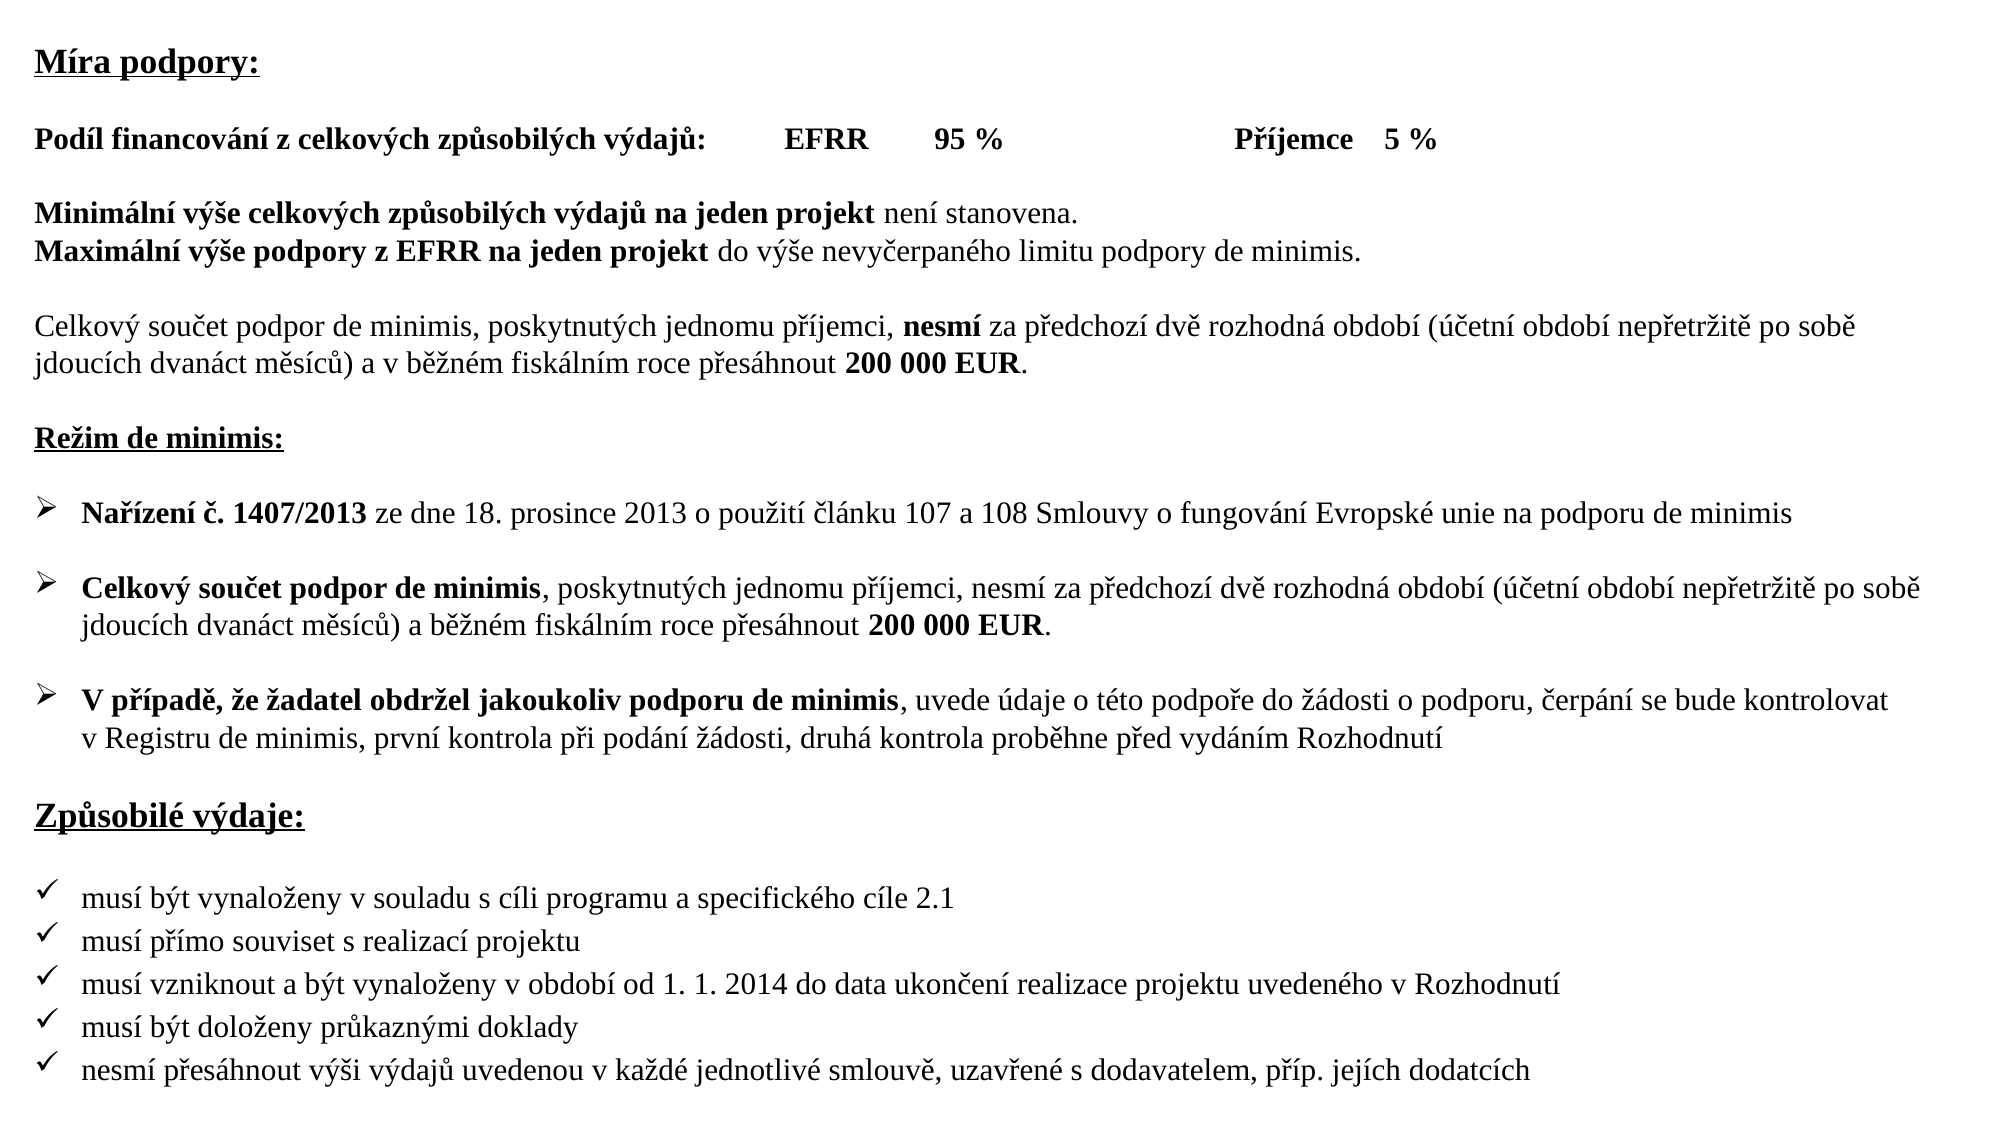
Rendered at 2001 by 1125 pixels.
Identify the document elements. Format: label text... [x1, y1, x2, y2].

text_box Míra podpory: Podíl financování z celkových způsobilých výdajů: EFRR 95 % Příjemce 5 % Minimální výše celkových způsobilých výdajů na jeden projekt není stanovena. Maximální výše podpory z EFRR na jeden projekt do výše nevyčerpaného limitu podpory de minimis. Celkový součet podpor de minimis, poskytnutých jednomu příjemci, nesmí za předchozí dvě rozhodná období (účetní období nepřetržitě po sobě jdoucích dvanáct měsíců) a v běžném fiskálním roce přesáhnout 200 000 EUR. Režim de minimis: Nařízení č. 1407/2013 ze dne 18. prosince 2013 o použití článku 107 a 108 Smlouvy o fungování Evropské unie na podporu de minimis Celkový součet podpor de minimis, poskytnutých jednomu příjemci, nesmí za předchozí dvě rozhodná období (účetní období nepřetržitě po sobě jdoucích dvanáct měsíců) a běžném fiskálním roce přesáhnout 200 000 EUR. V případě, že žadatel obdržel jakoukoliv podporu de minimis, uvede údaje o této podpoře do žádosti o podporu, čerpání se bude kontrolovat v Registru de minimis, první kontrola při podání žádosti, druhá kontrola proběhne před vydáním Rozhodnutí Způsobilé výdaje: musí být vynaloženy v souladu s cíli programu a specifického cíle 2.1 musí přímo souviset s realizací projektu musí vzniknout a být vynaloženy v období od 1. 1. 2014 do data ukončení realizace projektu uvedeného v Rozhodnutí musí být doloženy průkaznými doklady nesmí přesáhnout výši výdajů uvedenou v každé jednotlivé smlouvě, uzavřené s dodavatelem, příp. jejích dodatcích [19, 30, 1981, 1095]
